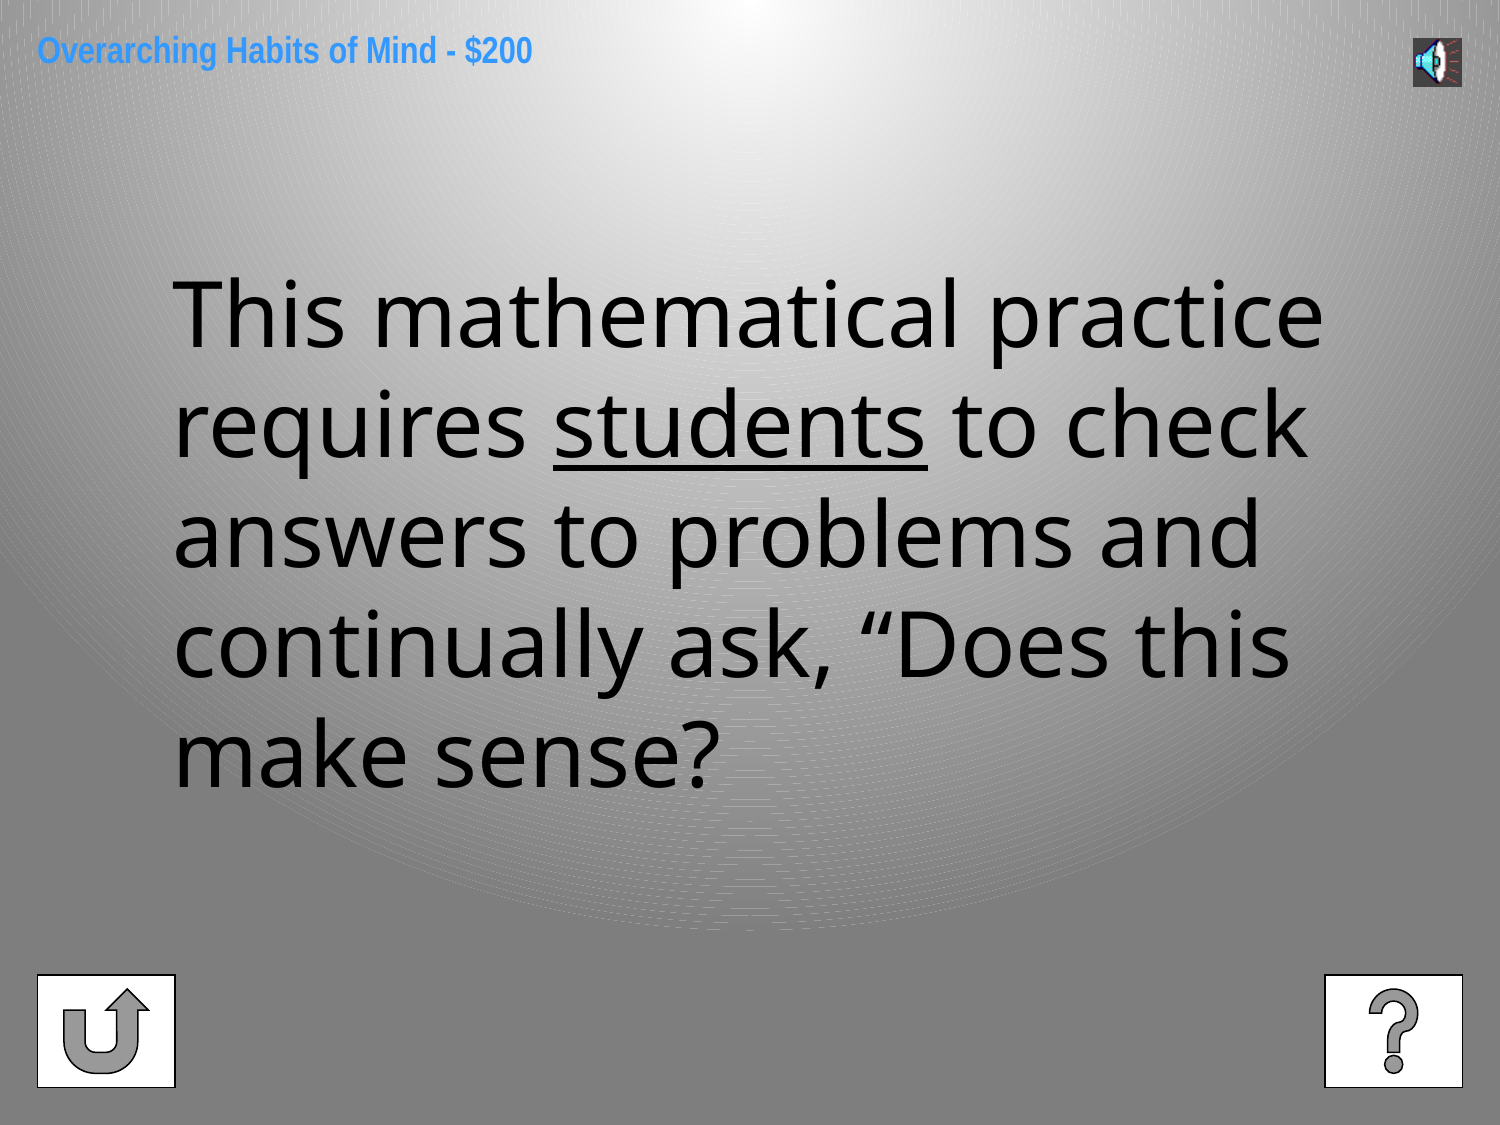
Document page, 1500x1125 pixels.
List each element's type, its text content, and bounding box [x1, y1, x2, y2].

text_box [37, 975, 175, 1088]
text_box Overarching Habits of Mind - $200 [22, 18, 1025, 94]
text_box [1324, 975, 1463, 1088]
text_box This mathematical practice requires students to check answers to problems and continually ask, “Does this make sense? [74, 162, 1425, 900]
picture [1412, 37, 1463, 88]
